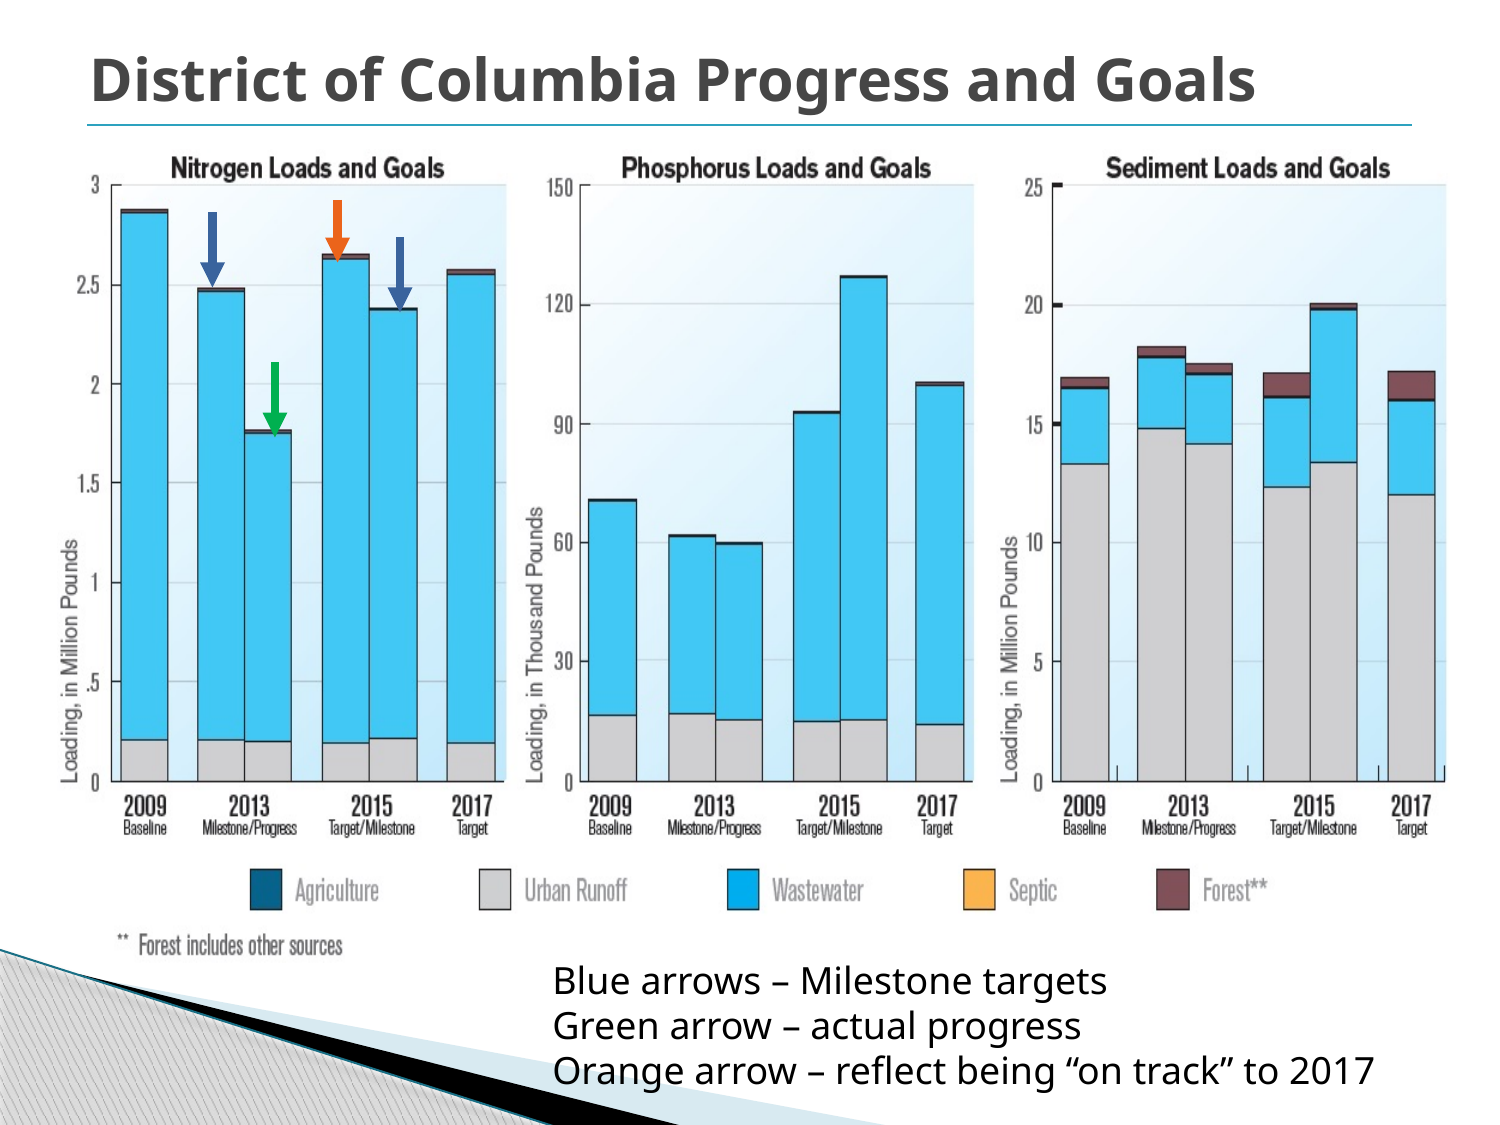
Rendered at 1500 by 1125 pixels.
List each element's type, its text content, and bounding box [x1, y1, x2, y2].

title District of Columbia Progress and Goals [75, 12, 1488, 143]
text_box Blue arrows – Milestone targets Green arrow – actual progress Orange arrow – reflect being “on track” to 2017 [537, 949, 1488, 1100]
picture [57, 149, 1451, 963]
